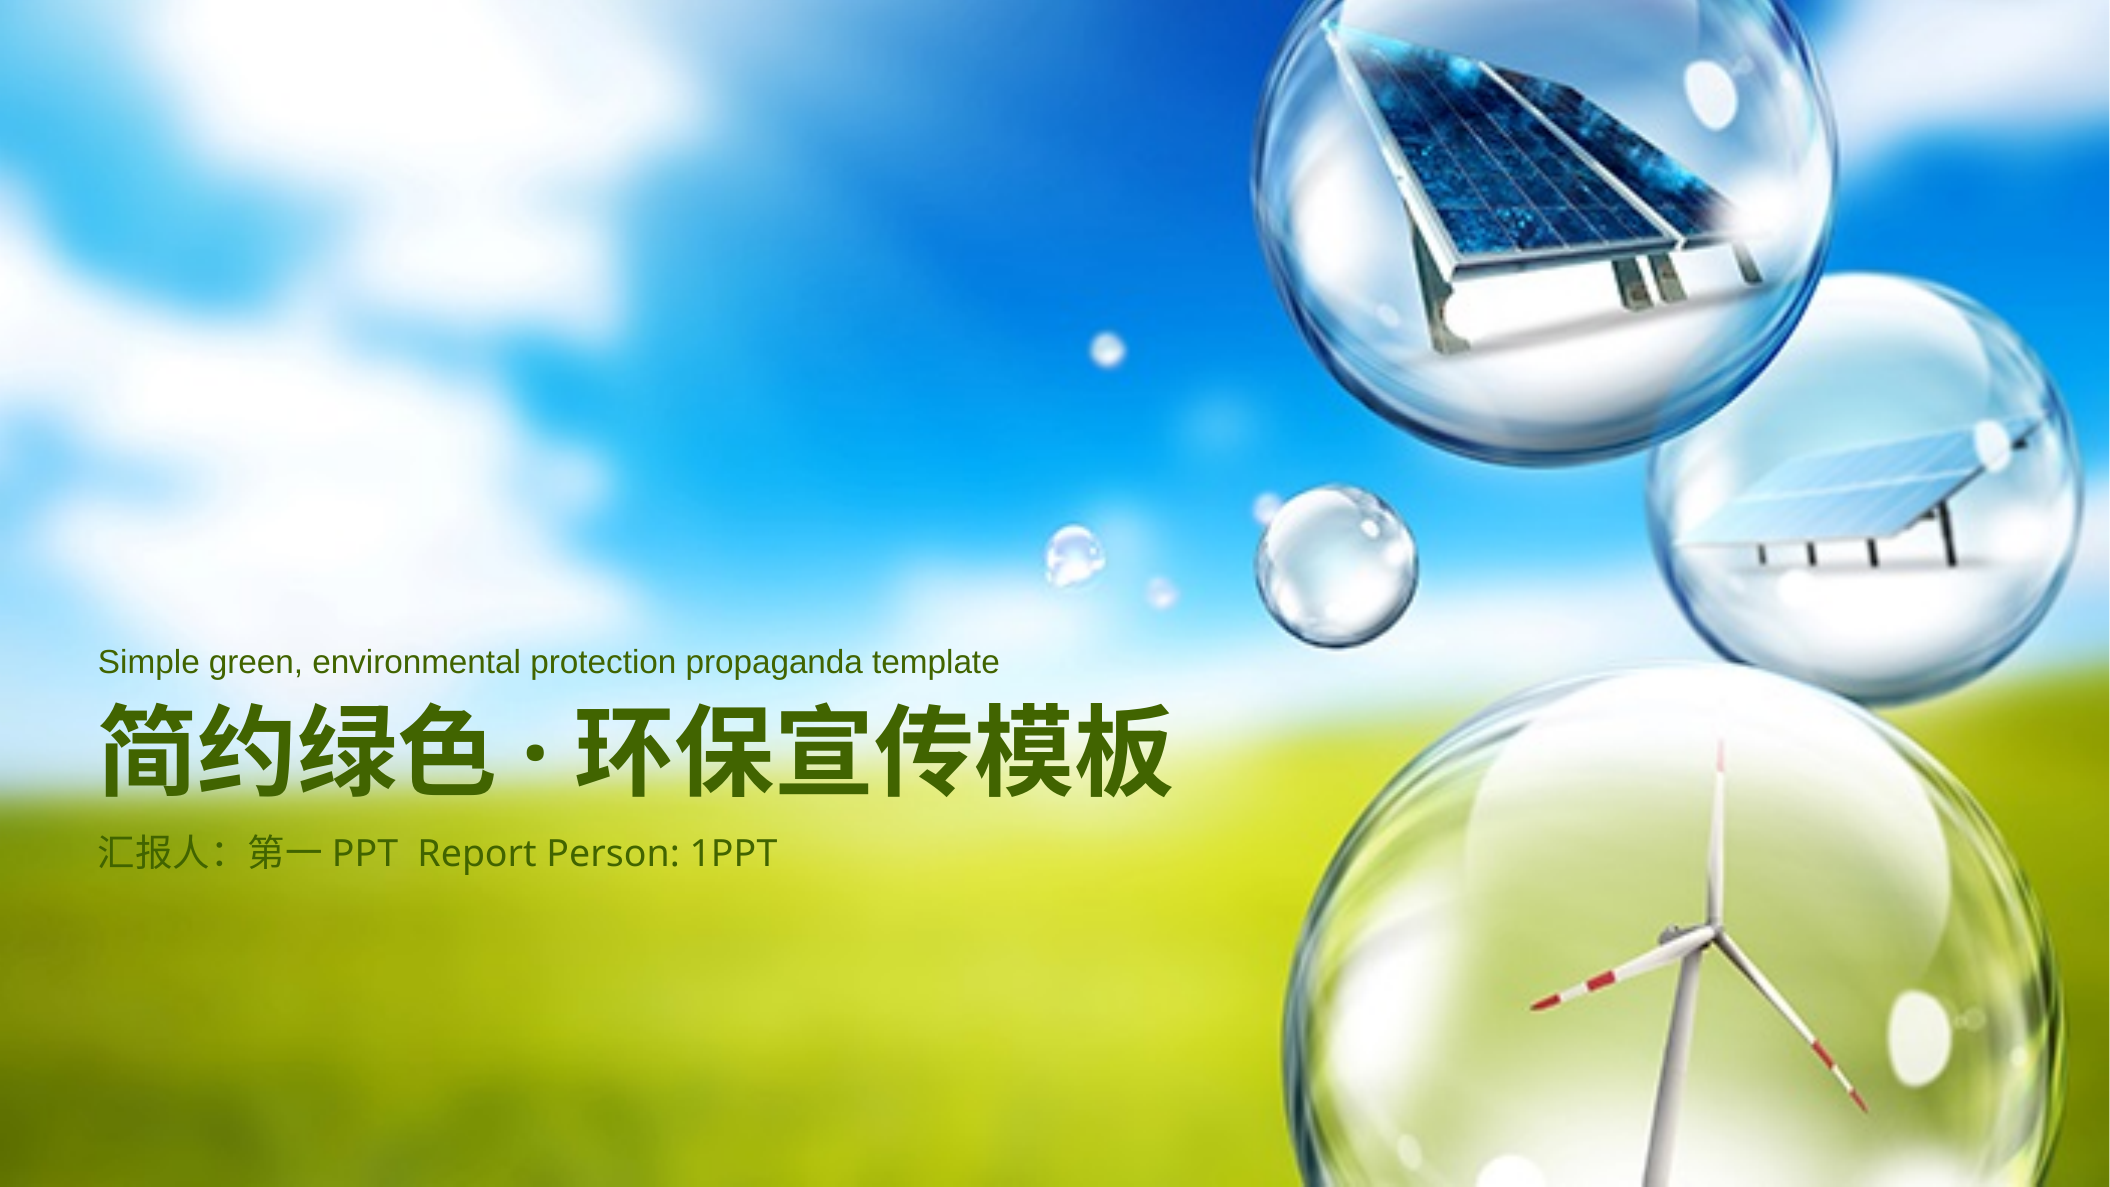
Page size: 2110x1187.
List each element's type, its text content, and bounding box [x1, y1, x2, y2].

text_box Simple green, environmental protection propaganda template [97, 640, 1075, 681]
text_box 简约绿色·环保宣传模板 [97, 688, 1358, 809]
text_box 汇报人：第一PPT Report Person: 1PPT [97, 828, 1030, 874]
text_box [0, 0, 2110, 1187]
